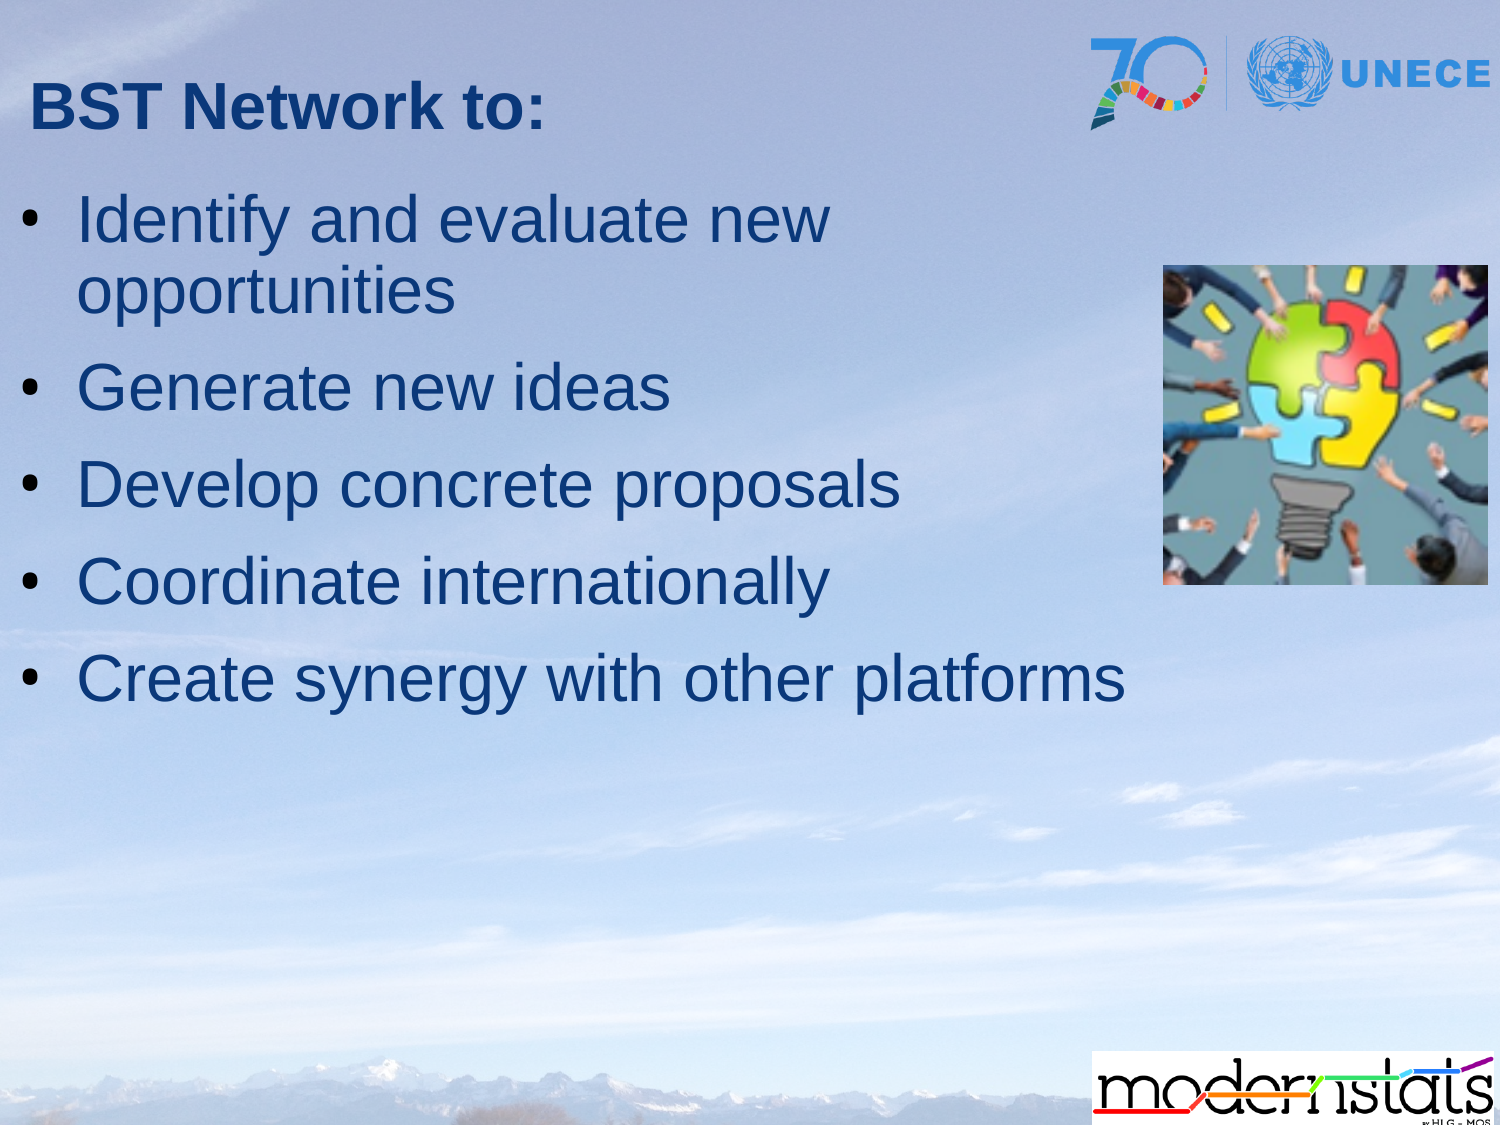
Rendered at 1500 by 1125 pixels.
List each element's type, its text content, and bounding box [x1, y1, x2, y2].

title BST Network to: [29, 19, 1282, 145]
picture [1092, 1051, 1494, 1125]
picture [1282, 30, 1500, 133]
picture [1163, 265, 1489, 586]
list Identify and evaluate new opportunities Generate new ideas Develop concrete proposals Coordinate internationally Create synergy with other platforms [17, 184, 1138, 1035]
